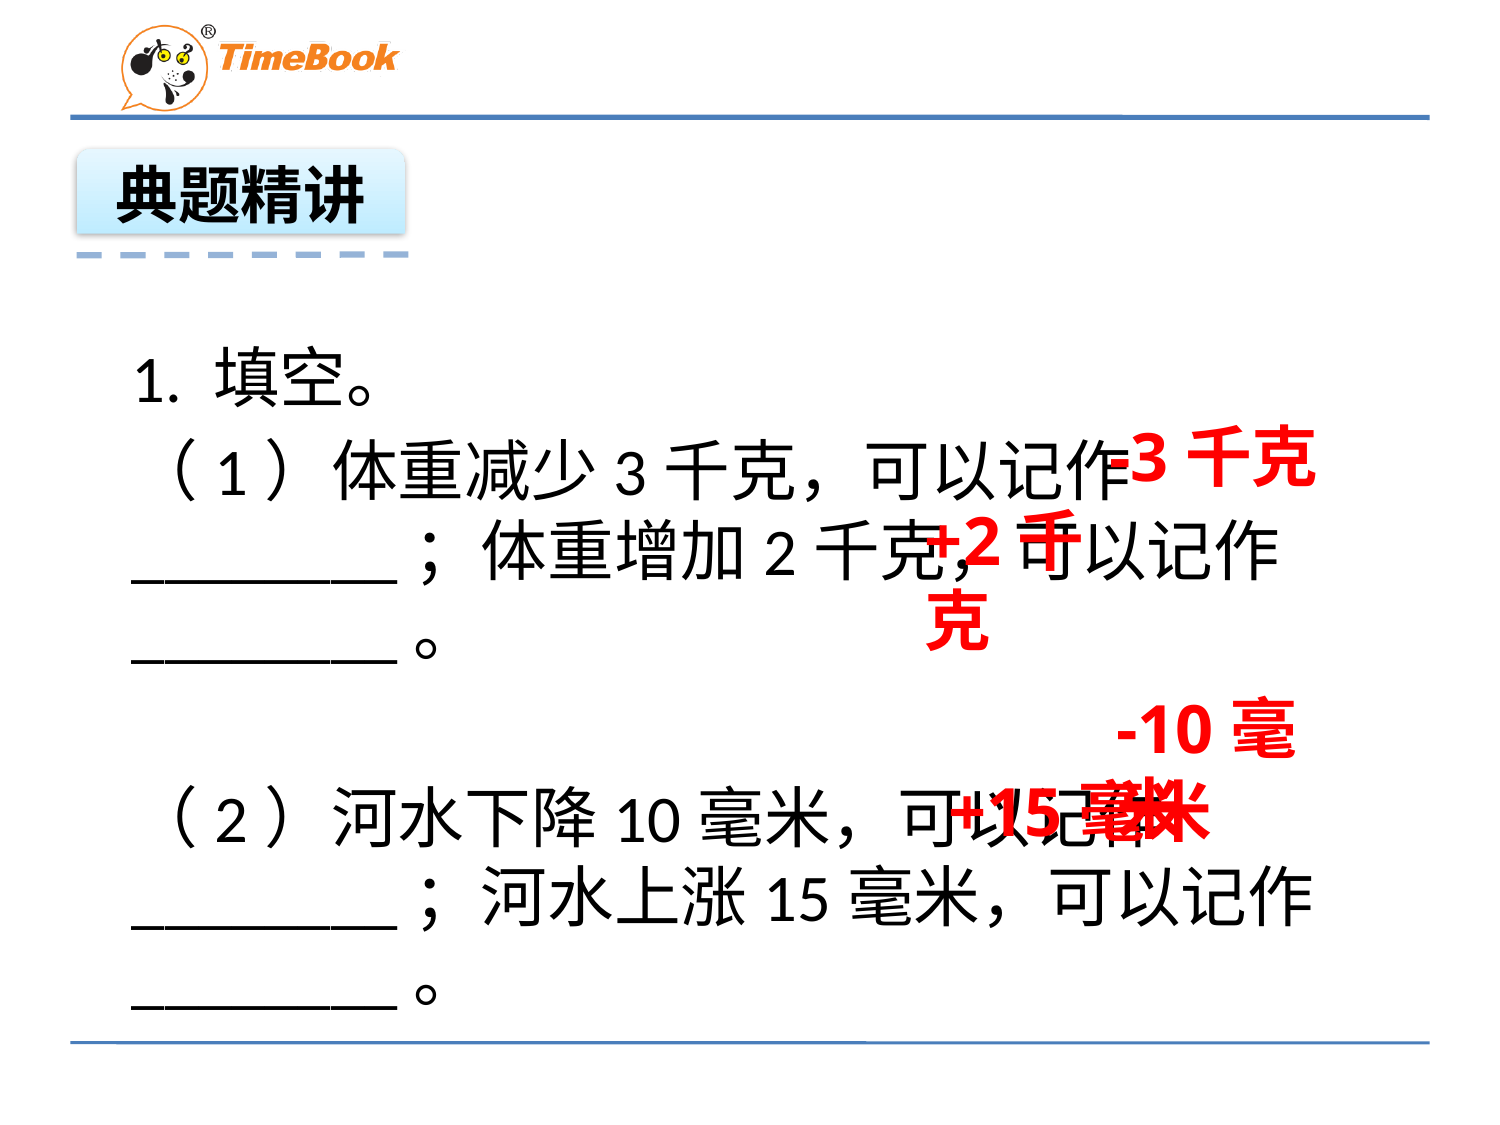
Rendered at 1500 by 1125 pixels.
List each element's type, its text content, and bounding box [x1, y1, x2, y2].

text_box +15毫米 [933, 761, 1231, 857]
list 1. 填空。 （1）体重减少3千克，可以记作________；体重增加2千克，可以记作________。 （2）河水下降10毫米，可以记作________；河水上涨15毫米，可以记作________。 [117, 328, 1407, 1032]
picture [118, 22, 408, 113]
text_box 典题精讲 [75, 148, 406, 235]
text_box -3千克 [1094, 407, 1353, 503]
text_box +2千克 [910, 491, 1149, 667]
text_box -10毫米 [1101, 679, 1371, 854]
